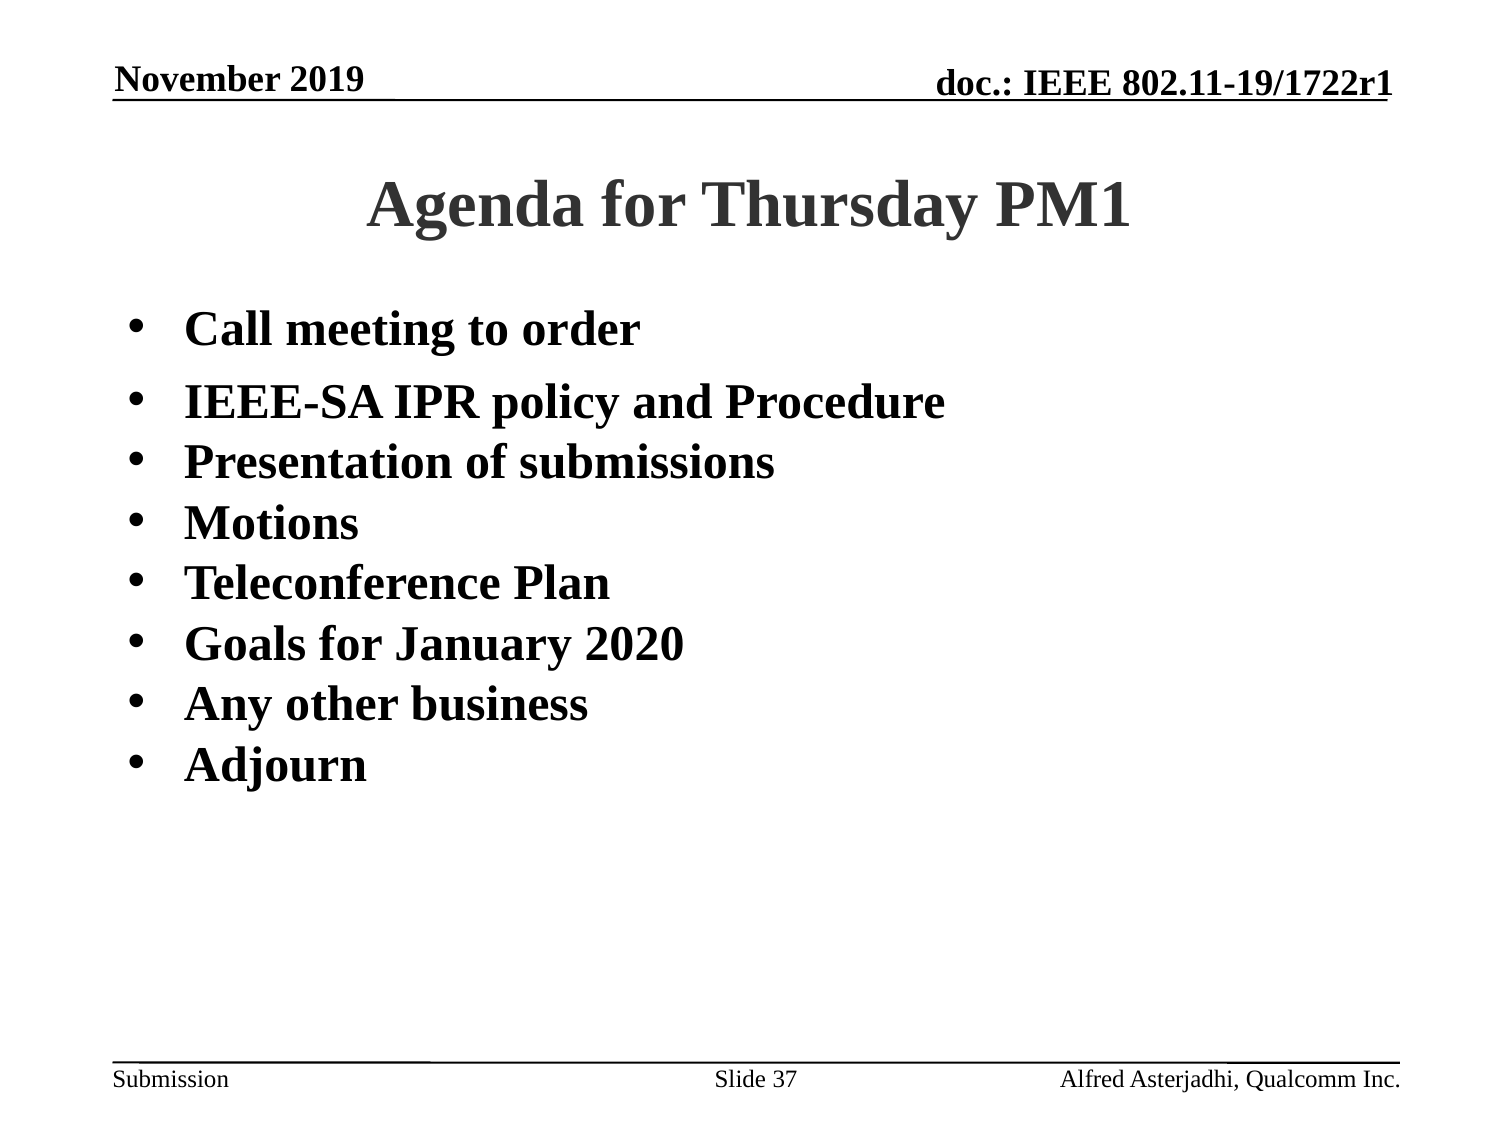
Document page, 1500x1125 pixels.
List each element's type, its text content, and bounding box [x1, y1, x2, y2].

footer Alfred Asterjadhi, Qualcomm Inc. [878, 1061, 1402, 1093]
list Call meeting to order IEEE-SA IPR policy and Procedure Presentation of submissions Motions Teleconference Plan Goals for January 2020 Any other business Adjourn [112, 299, 1388, 975]
slide_number Slide 37 [712, 1061, 800, 1123]
title Agenda for Thursday PM1 [62, 112, 1438, 288]
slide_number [114, 54, 423, 100]
